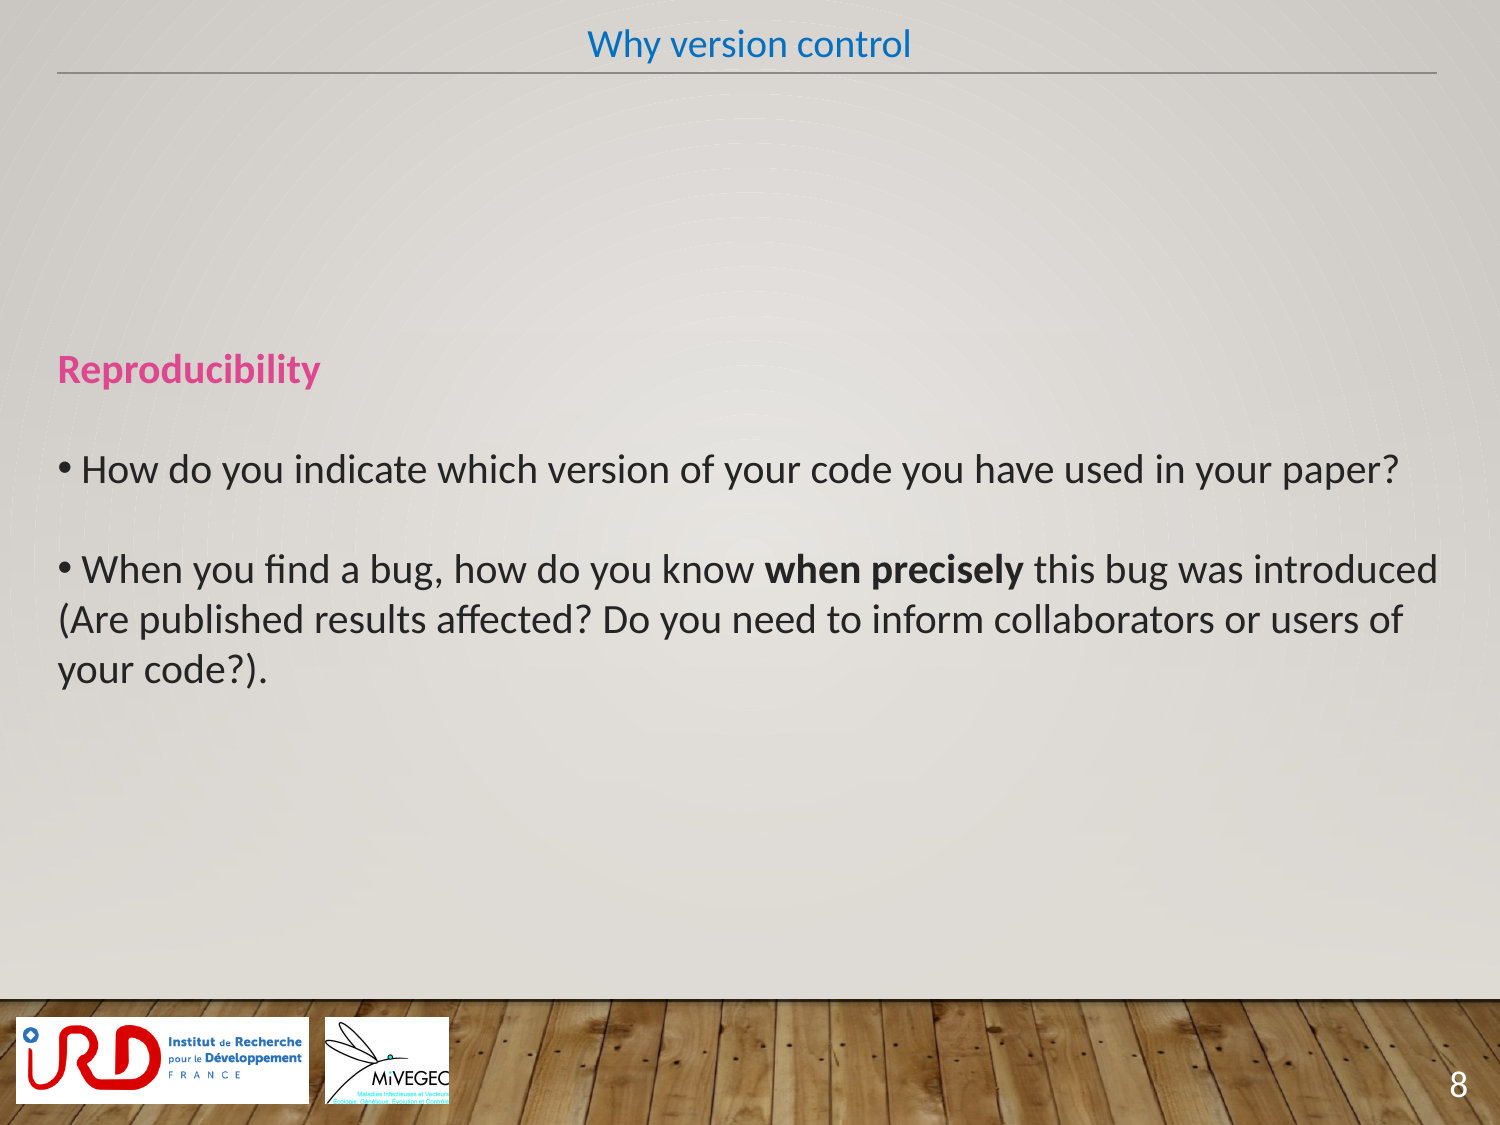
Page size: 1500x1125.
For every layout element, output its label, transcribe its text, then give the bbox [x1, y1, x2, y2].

slide_number 8 [1378, 1052, 1484, 1103]
list Why version control [0, 0, 1500, 73]
picture [0, 999, 1500, 1125]
text_box Reproducibility How do you indicate which version of your code you have used in your paper? When you find a bug, how do you know when precisely this bug was introduced (Are published results affected? Do you need to inform collaborators or users of your code?). [42, 334, 1500, 700]
